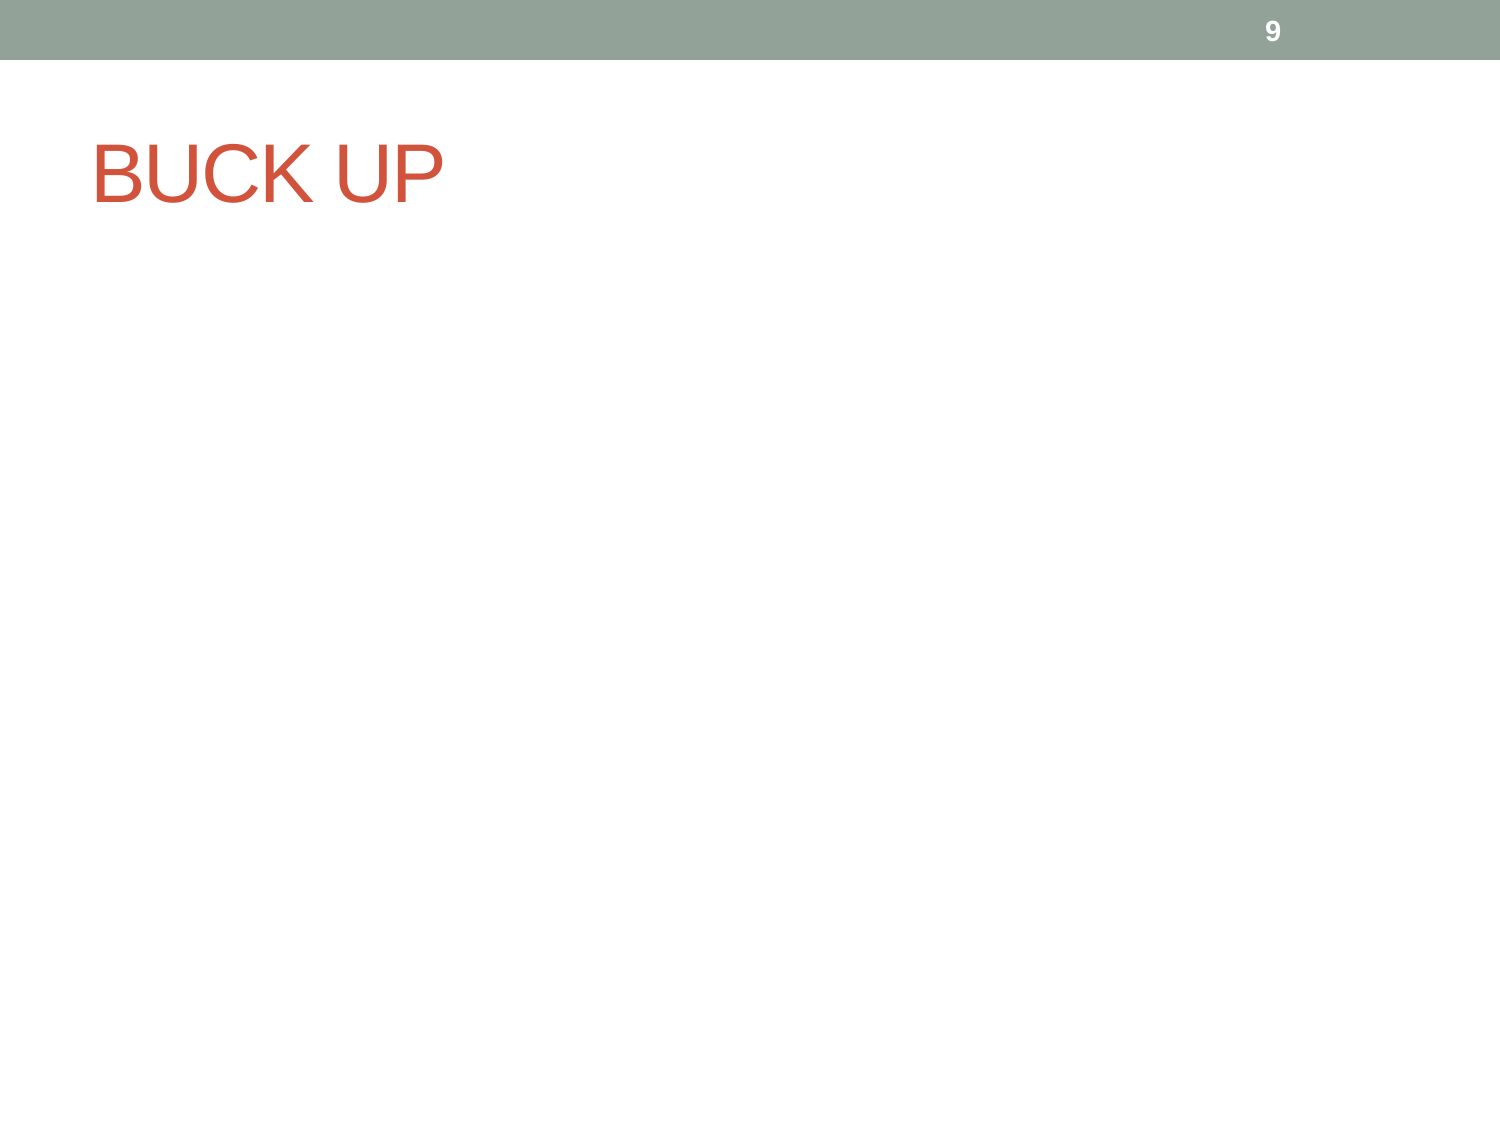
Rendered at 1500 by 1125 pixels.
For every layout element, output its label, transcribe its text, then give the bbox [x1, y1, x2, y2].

title BUCK UP [75, 87, 1425, 250]
slide_number 9 [1250, 3, 1425, 57]
